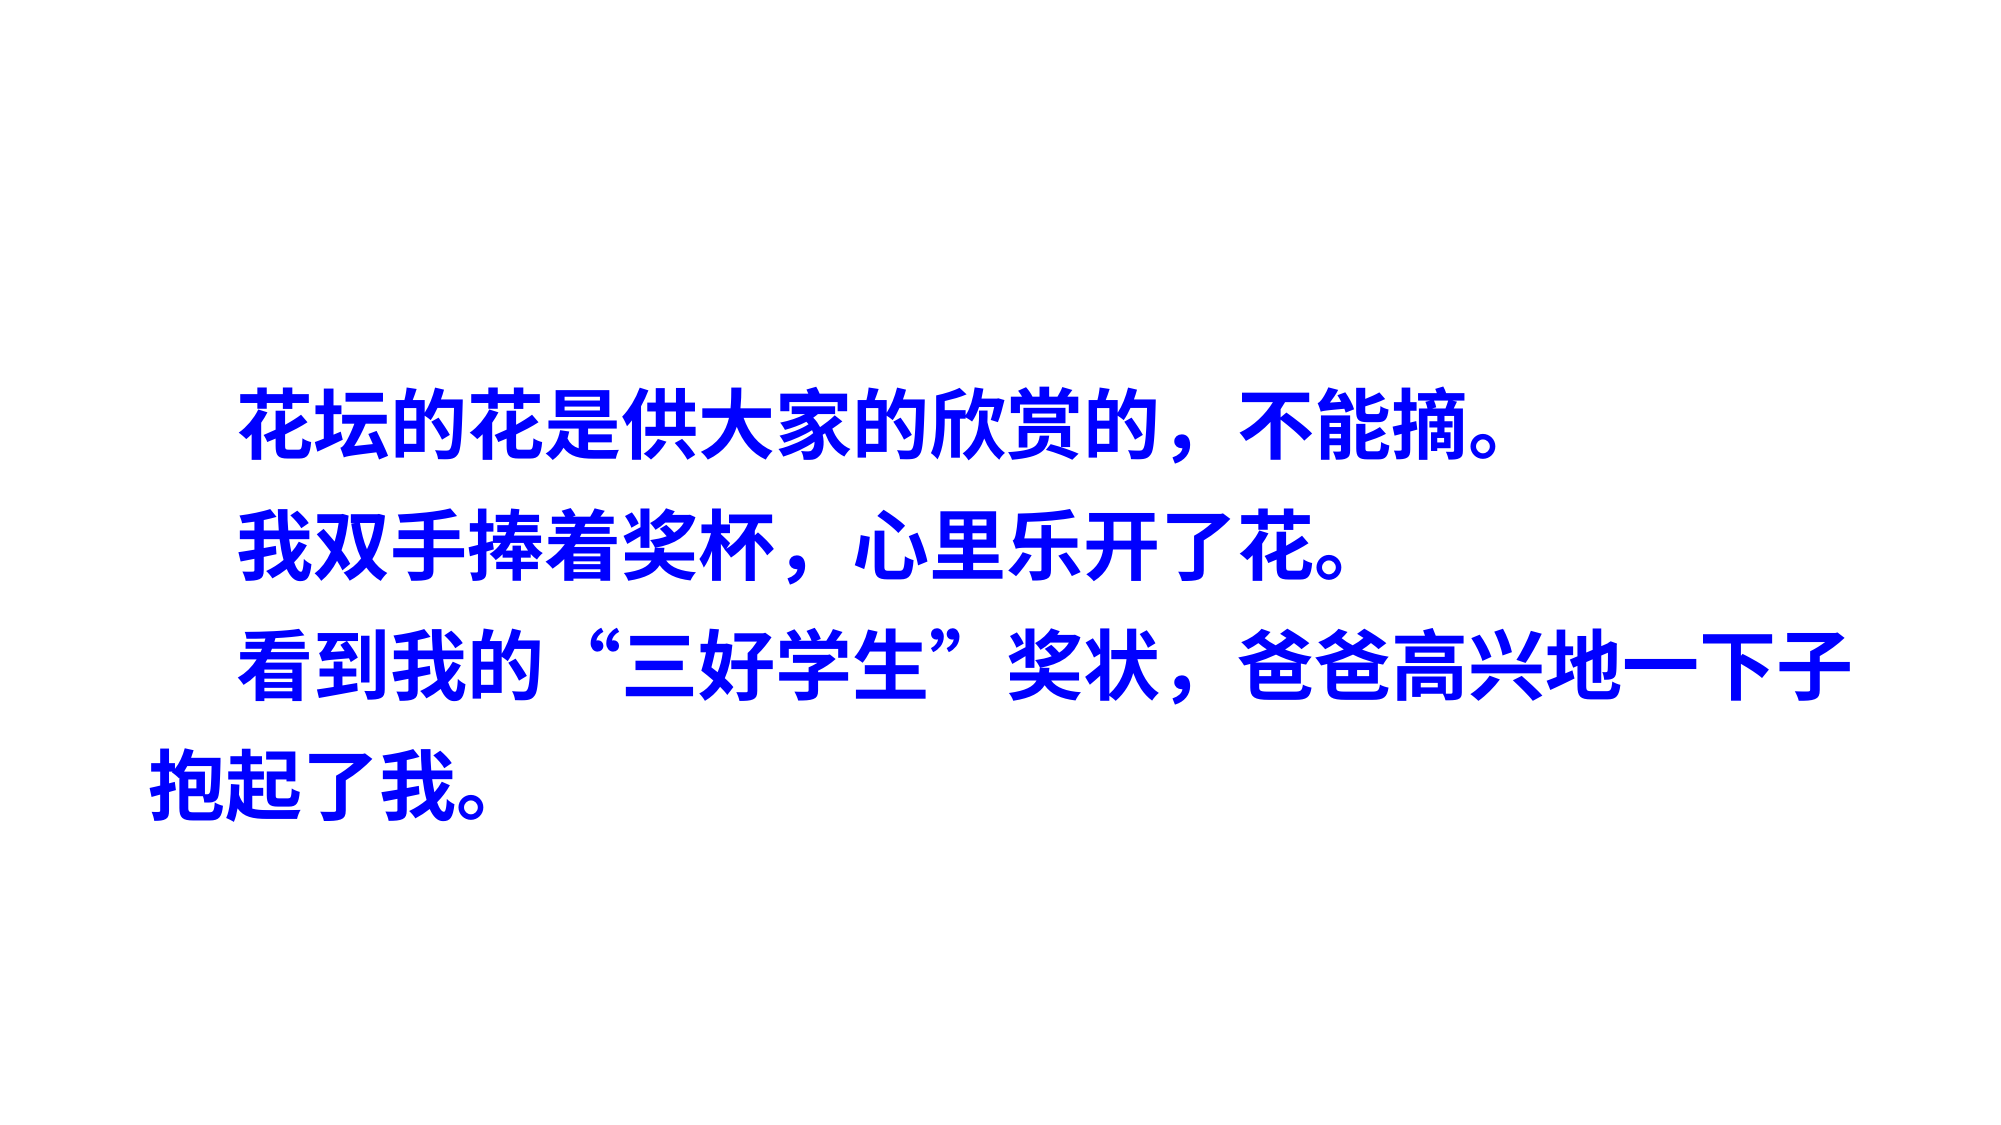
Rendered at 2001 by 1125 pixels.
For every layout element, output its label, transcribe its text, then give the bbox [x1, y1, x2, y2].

text_box 花坛的花是供大家的欣赏的，不能摘。 我双手捧着奖杯，心里乐开了花。 看到我的“三好学生”奖状，爸爸高兴地一下子抱起了我。 [133, 341, 1914, 838]
